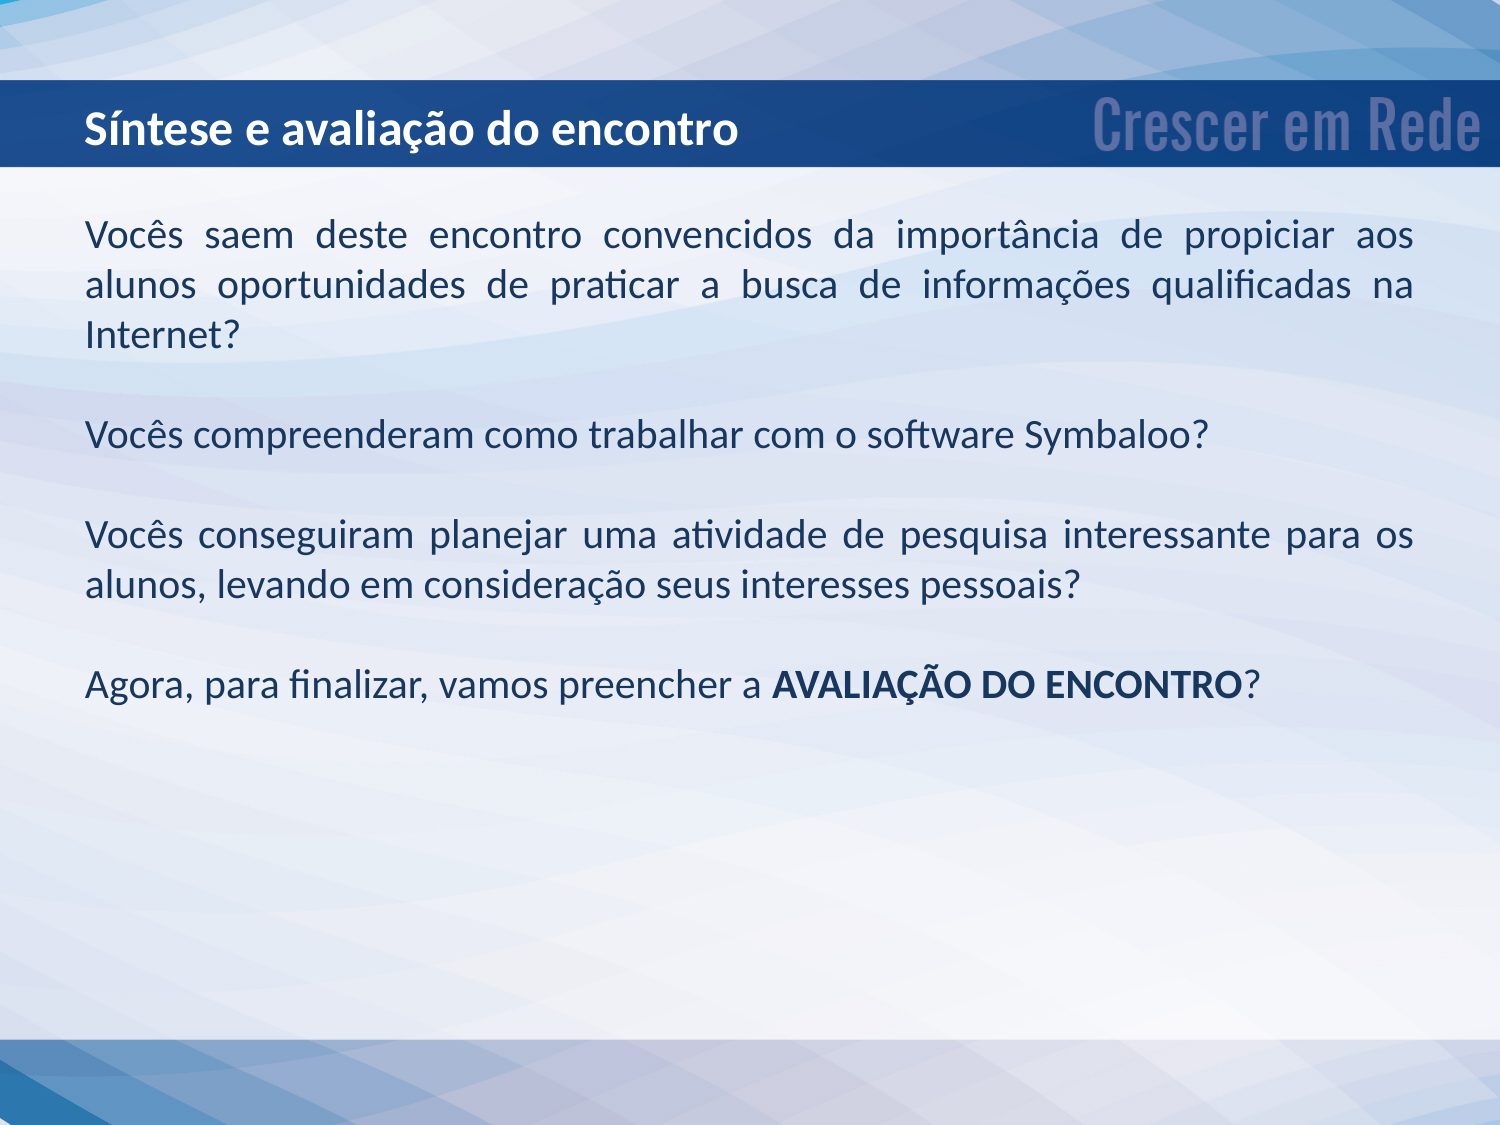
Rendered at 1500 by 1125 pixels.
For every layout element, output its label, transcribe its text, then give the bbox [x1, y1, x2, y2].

text_box Vocês saem deste encontro convencidos da importância de propiciar aos alunos oportunidades de praticar a busca de informações qualificadas na Internet? Vocês compreenderam como trabalhar com o software Symbaloo? Vocês conseguiram planejar uma atividade de pesquisa interessante para os alunos, levando em consideração seus interesses pessoais? Agora, para finalizar, vamos preencher a AVALIAÇÃO DO ENCONTRO? [70, 199, 1430, 773]
text_box Síntese e avaliação do encontro [70, 88, 1430, 199]
picture [0, 0, 1500, 1125]
